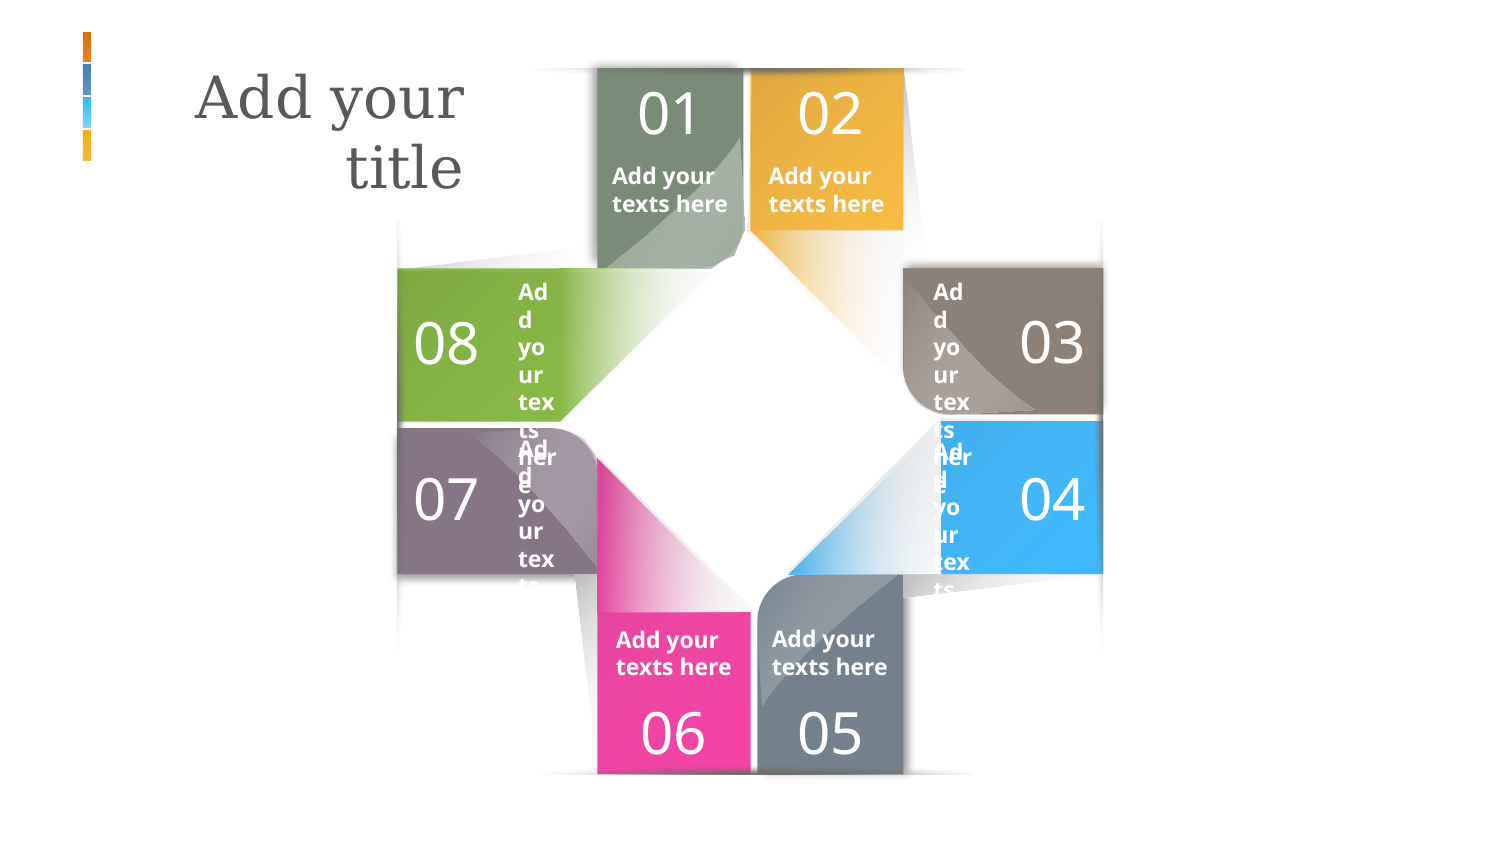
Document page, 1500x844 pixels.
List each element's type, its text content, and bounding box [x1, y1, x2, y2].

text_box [396, 67, 1104, 775]
text_box Add your title [76, 53, 479, 208]
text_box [82, 31, 92, 161]
